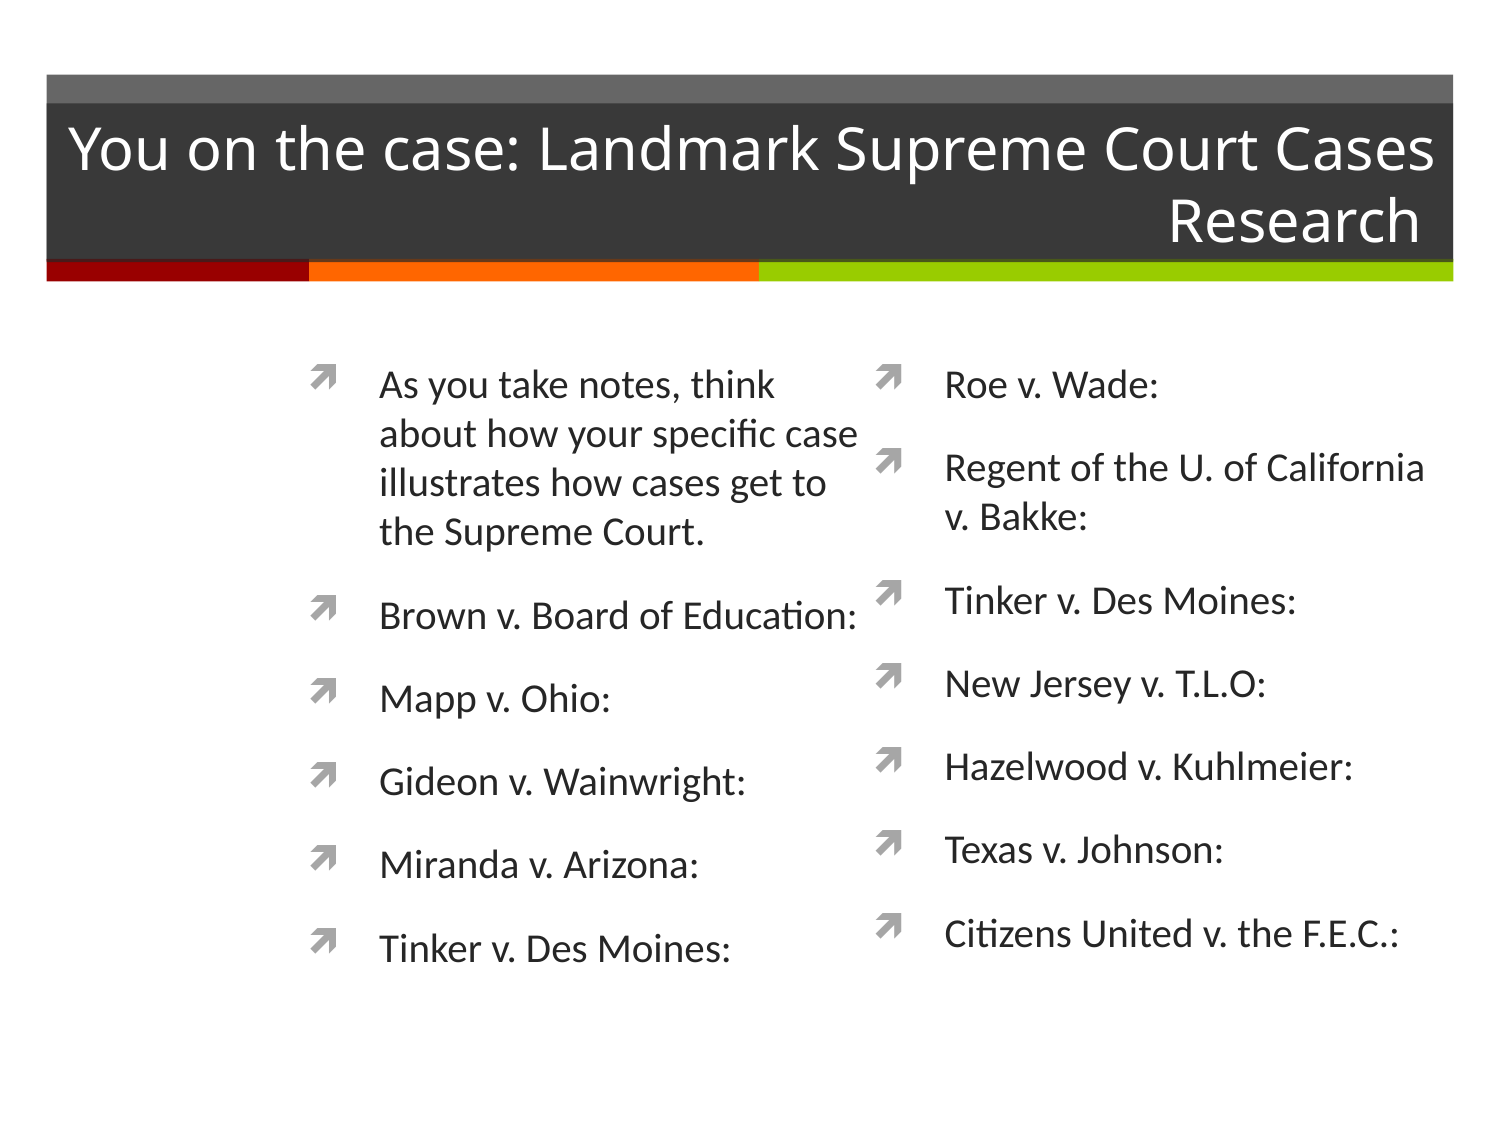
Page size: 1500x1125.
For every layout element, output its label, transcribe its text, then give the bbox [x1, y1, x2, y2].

title You on the case: Landmark Supreme Court Cases Research [46, 103, 1454, 263]
list As you take notes, think about how your specific case illustrates how cases get to the Supreme Court. Brown v. Board of Education: Mapp v. Ohio: Gideon v. Wainwright: Miranda v. Arizona: Tinker v. Des Moines: Roe v. Wade: Regent of the U. of California v. Bakke: Tinker v. Des Moines: New Jersey v. T.L.O: Hazelwood v. Kuhlmeier: Texas v. Johnson: Citizens United v. the F.E.C.: [292, 350, 1454, 1005]
